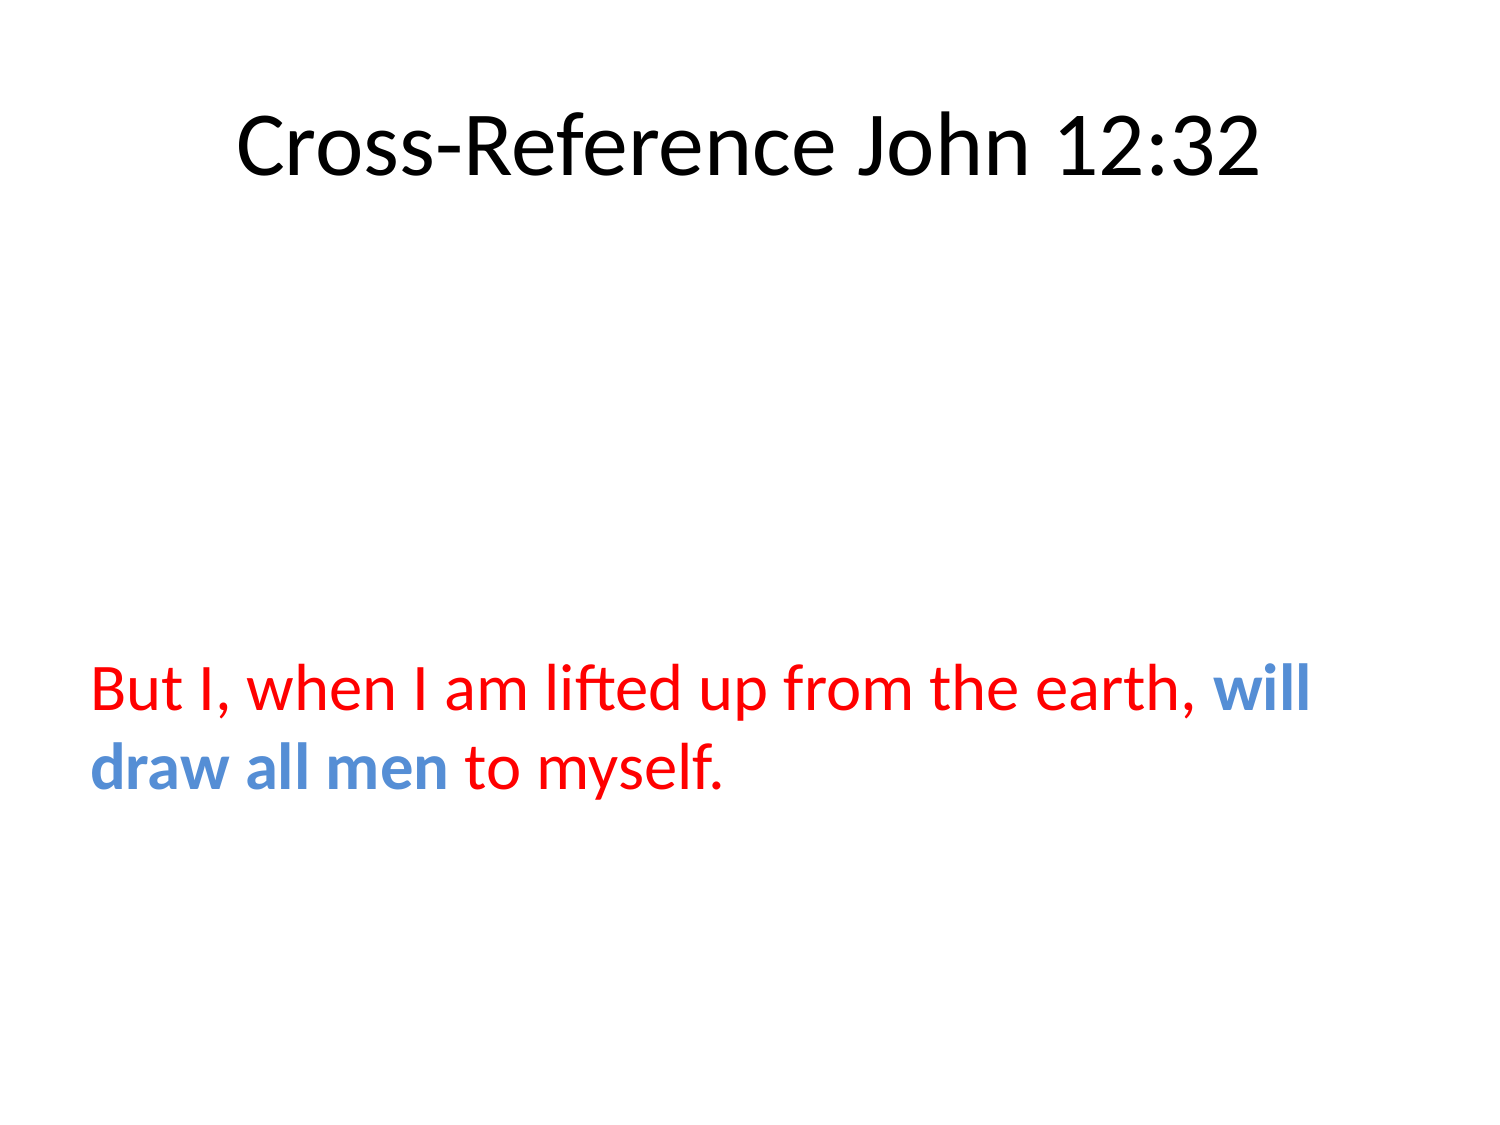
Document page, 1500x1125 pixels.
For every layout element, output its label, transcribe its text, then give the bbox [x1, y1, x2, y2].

list But I, when I am lifted up from the earth, will draw all men to myself. [75, 262, 1425, 1005]
title Cross-Reference John 12:32 [75, 45, 1425, 233]
